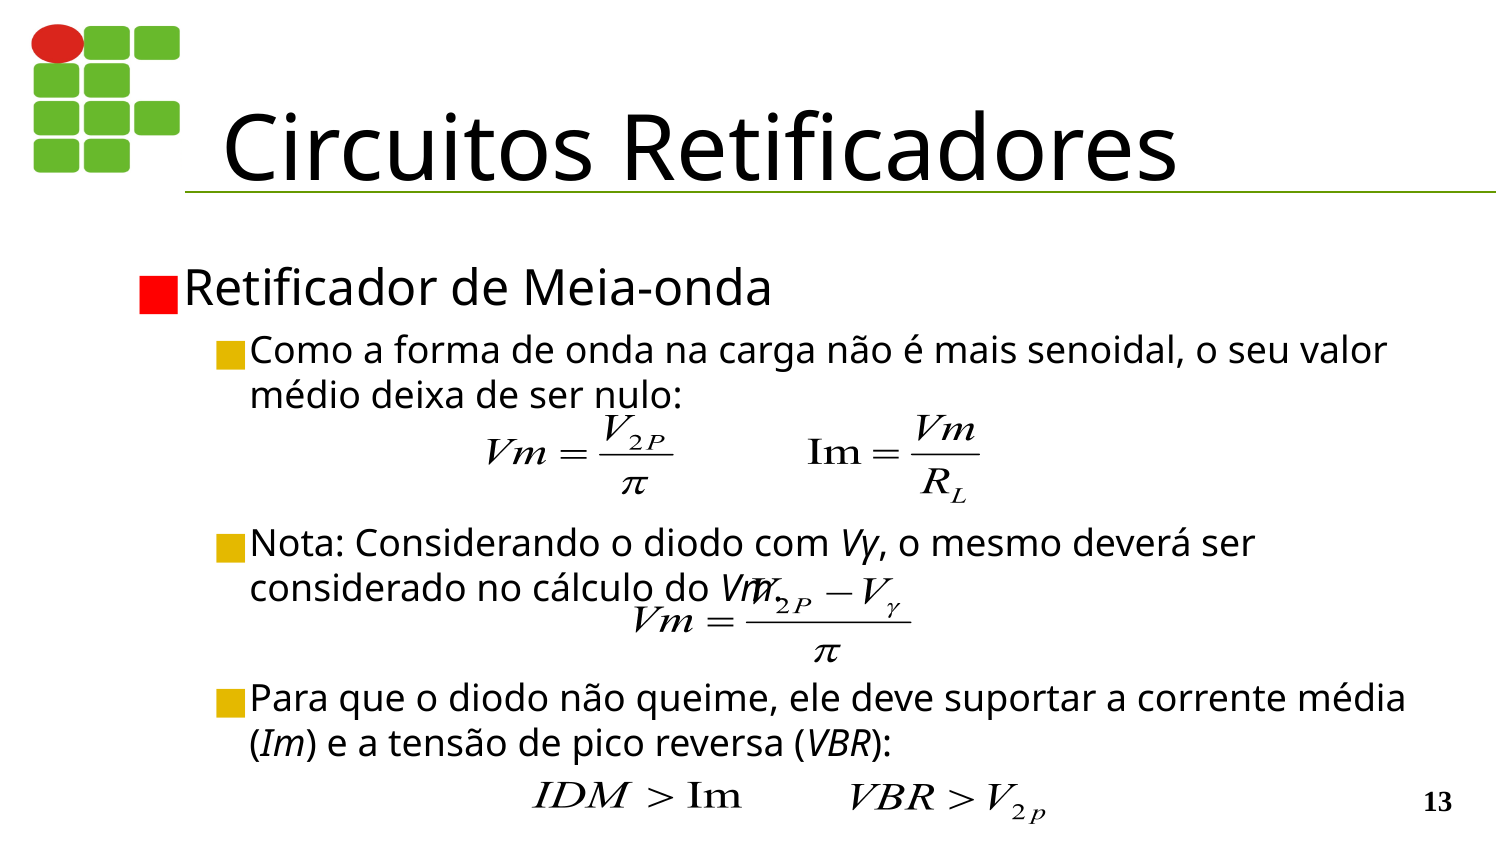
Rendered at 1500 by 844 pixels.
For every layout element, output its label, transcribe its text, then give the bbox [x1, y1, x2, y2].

picture [478, 403, 684, 502]
picture [842, 771, 1058, 832]
picture [798, 403, 989, 511]
picture [29, 23, 182, 174]
picture [523, 772, 751, 814]
picture [625, 565, 919, 670]
title Circuitos Retificadores [206, 26, 1468, 207]
list Retificador de Meia-onda Como a forma de onda na carga não é mais senoidal, o seu valor médio deixa de ser nulo: Nota: Considerando o diodo com Vγ, o mesmo deverá ser considerado no cálculo do Vm. Para que o diodo não queime, ele deve suportar a corrente média (Im) e a tensão de pico reversa (VBR): [46, 248, 1469, 774]
text_box ‹#› [1155, 774, 1468, 825]
